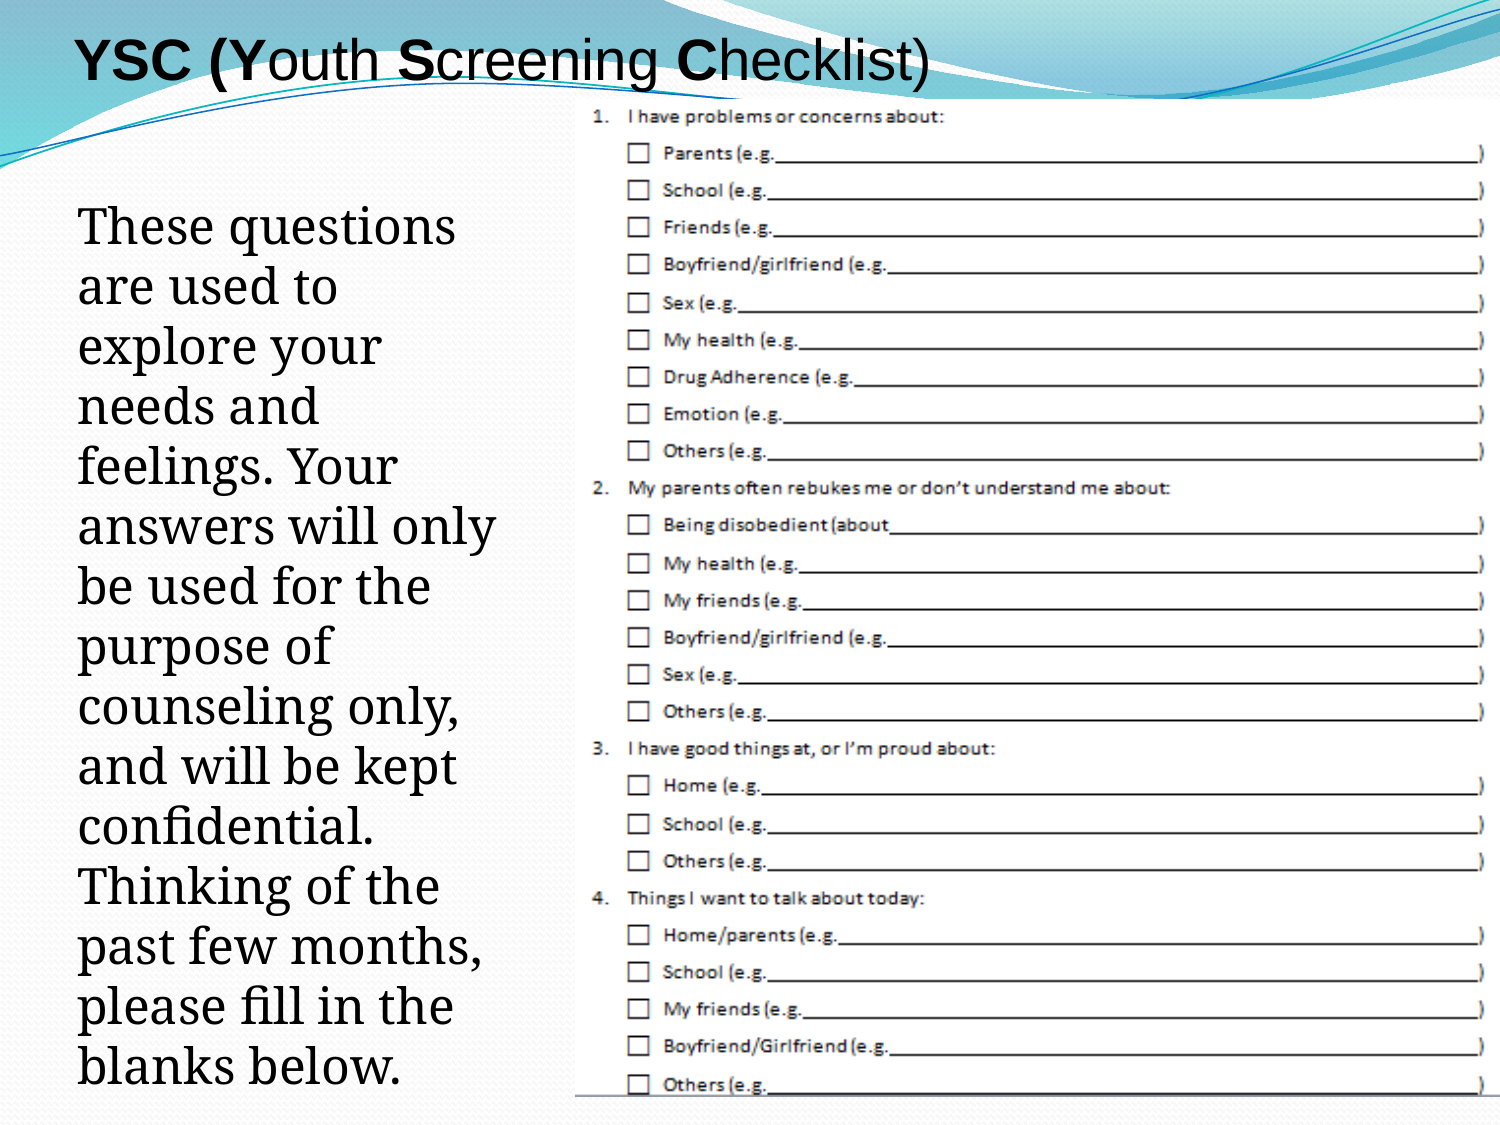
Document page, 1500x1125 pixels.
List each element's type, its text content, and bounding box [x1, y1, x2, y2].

text_box YSC (Youth Screening Checklist) [62, 16, 1043, 98]
picture [574, 99, 1500, 1098]
text_box These questions are used to explore your needs and feelings. Your answers will only be used for the purpose of counseling only, and will be kept confidential. Thinking of the past few months, please fill in the blanks below. [62, 187, 525, 1103]
